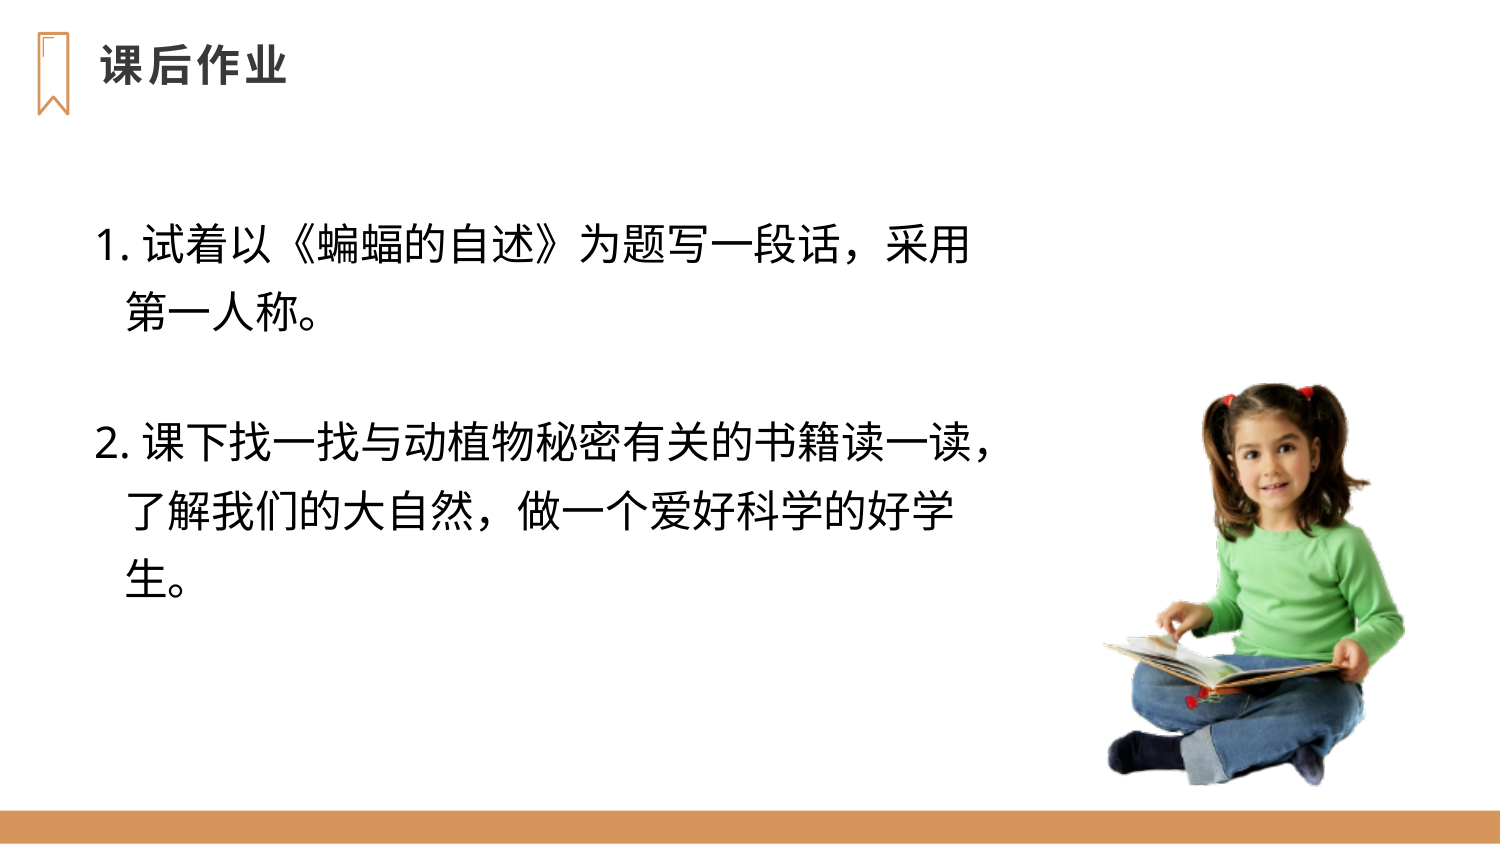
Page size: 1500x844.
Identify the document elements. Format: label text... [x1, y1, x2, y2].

text_box 课后作业 [88, 32, 301, 96]
picture [1102, 382, 1405, 787]
text_box 2.课下找一找与动植物秘密有关的书籍读一读， 了解我们的大自然，做一个爱好科学的好学 生。 [82, 393, 1102, 610]
text_box 1.试着以《蝙蝠的自述》为题写一段话，采用 第一人称。 [82, 195, 1255, 344]
